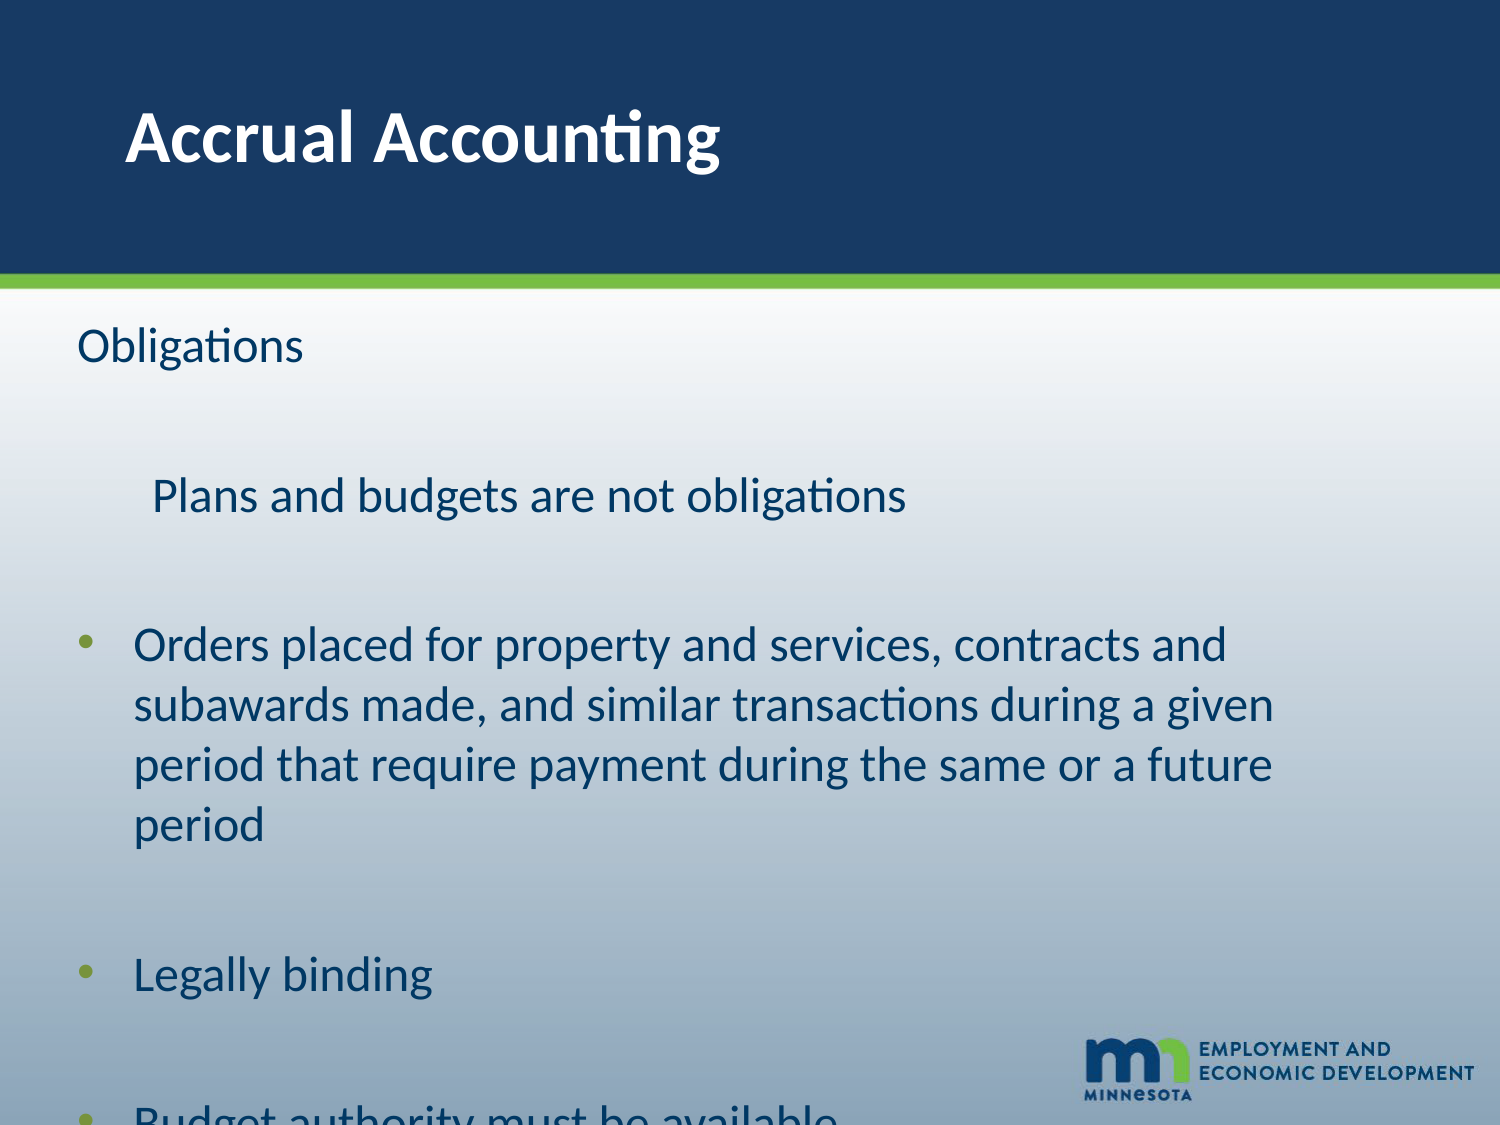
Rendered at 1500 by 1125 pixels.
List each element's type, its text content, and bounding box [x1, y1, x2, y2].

picture [0, 0, 1500, 1125]
list Obligations Plans and budgets are not obligations Orders placed for property and services, contracts and subawards made, and similar transactions during a given period that require payment during the same or a future period Legally binding Budget authority must be available [75, 312, 1313, 1090]
title Accrual Accounting [125, 87, 825, 179]
